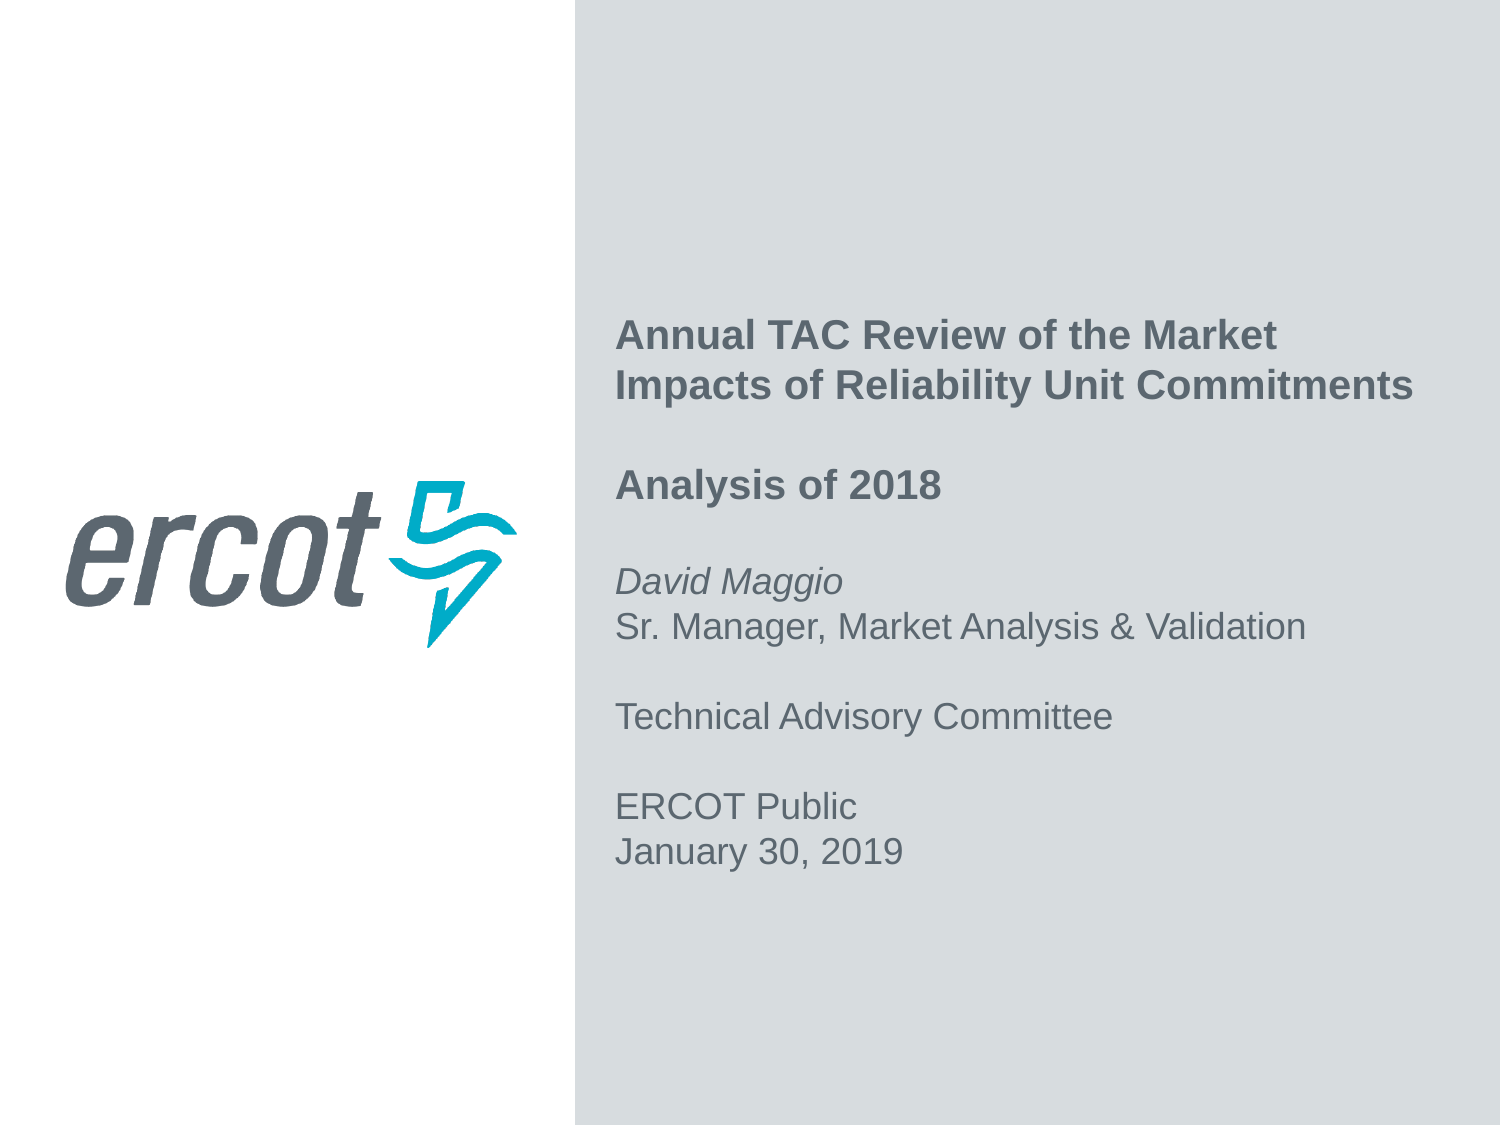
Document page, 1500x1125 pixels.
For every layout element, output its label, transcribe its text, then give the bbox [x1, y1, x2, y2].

text_box Annual TAC Review of the Market Impacts of Reliability Unit Commitments Analysis of 2018 David Maggio Sr. Manager, Market Analysis & Validation Technical Advisory Committee ERCOT Public January 30, 2019 [600, 299, 1450, 880]
picture [56, 471, 525, 654]
